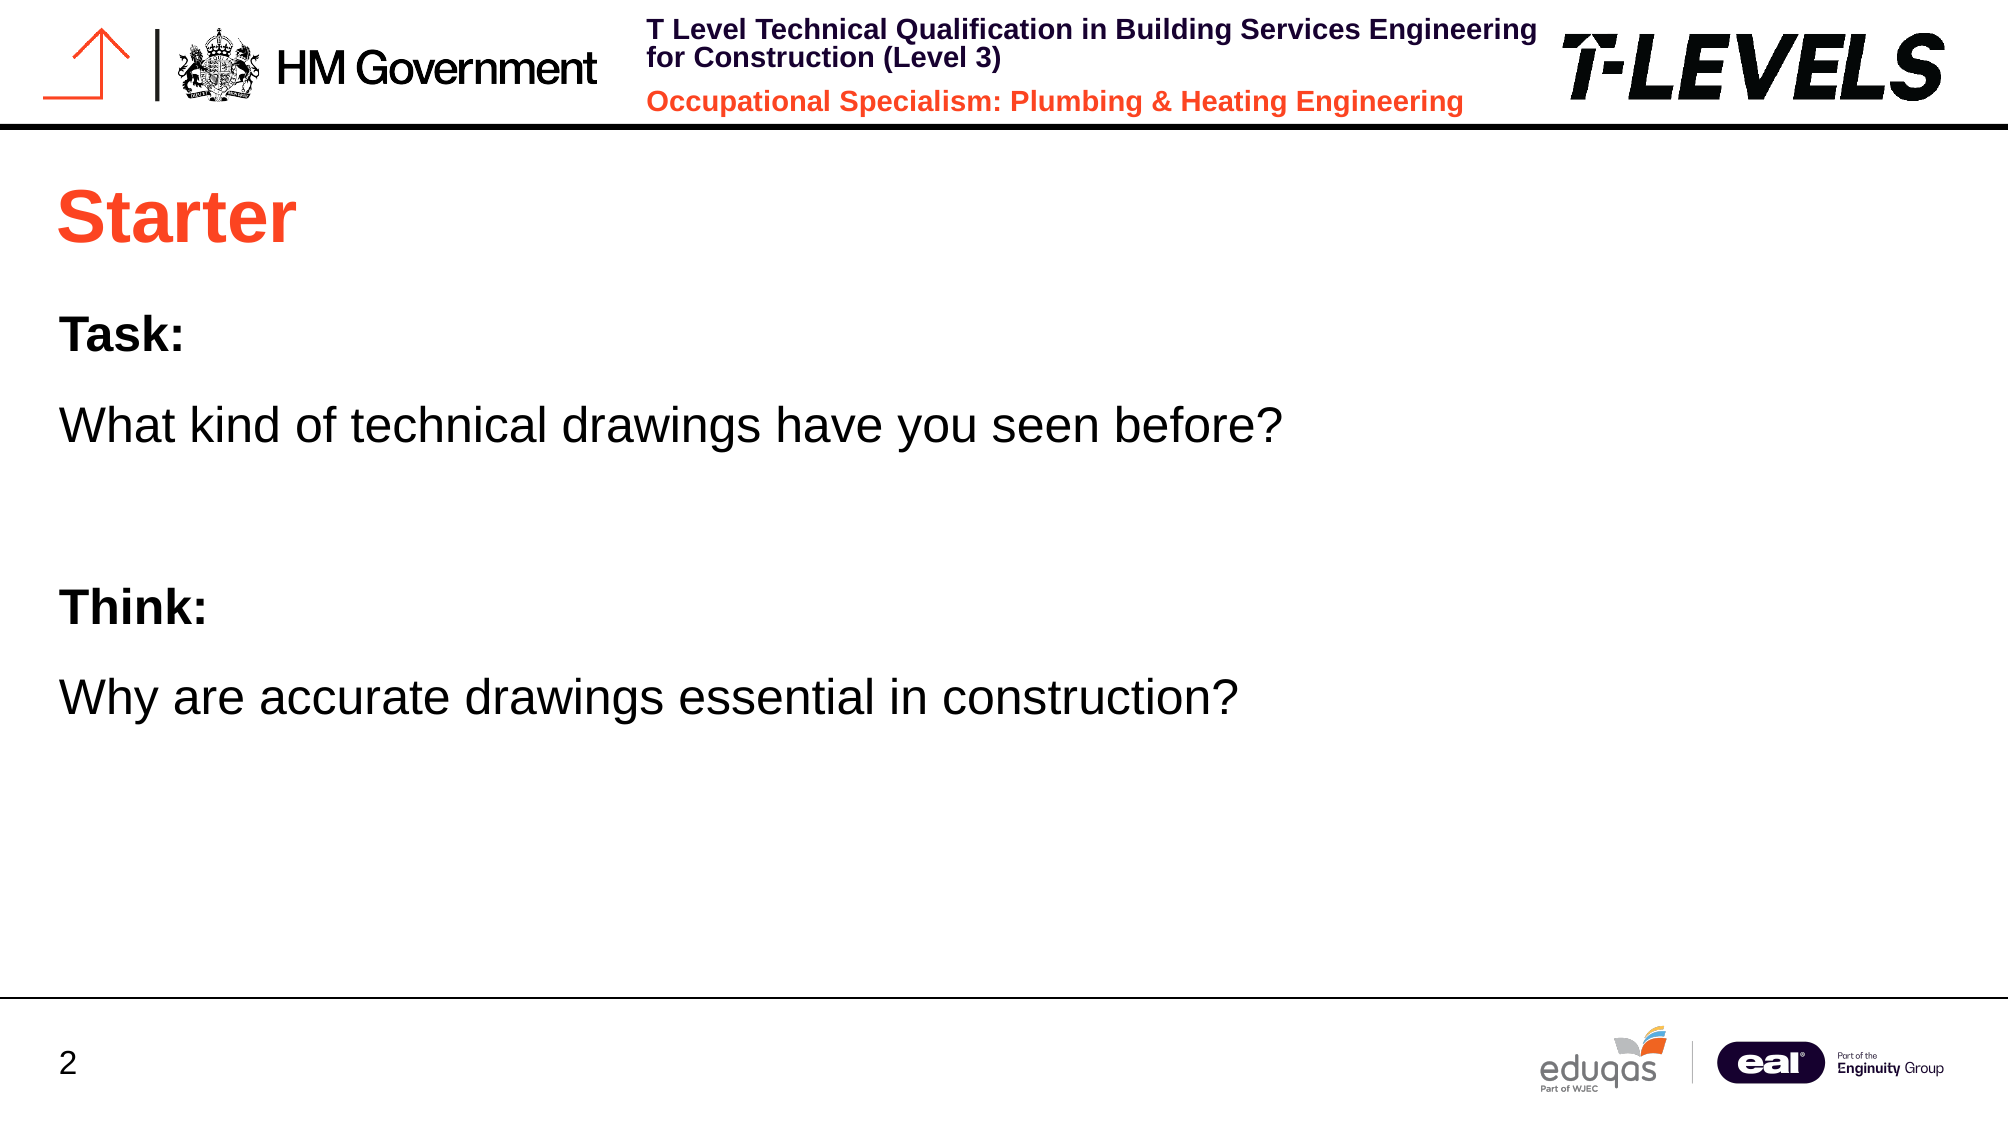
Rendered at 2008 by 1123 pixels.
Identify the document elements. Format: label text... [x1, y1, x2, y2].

title Starter [41, 111, 1949, 314]
picture [38, 27, 136, 100]
picture [1543, 25, 1964, 108]
picture [155, 28, 597, 102]
picture [1535, 1021, 1949, 1097]
list Task: What kind of technical drawings have you seen before? Think: Why are accurate drawings essential in construction? [59, 295, 1595, 975]
